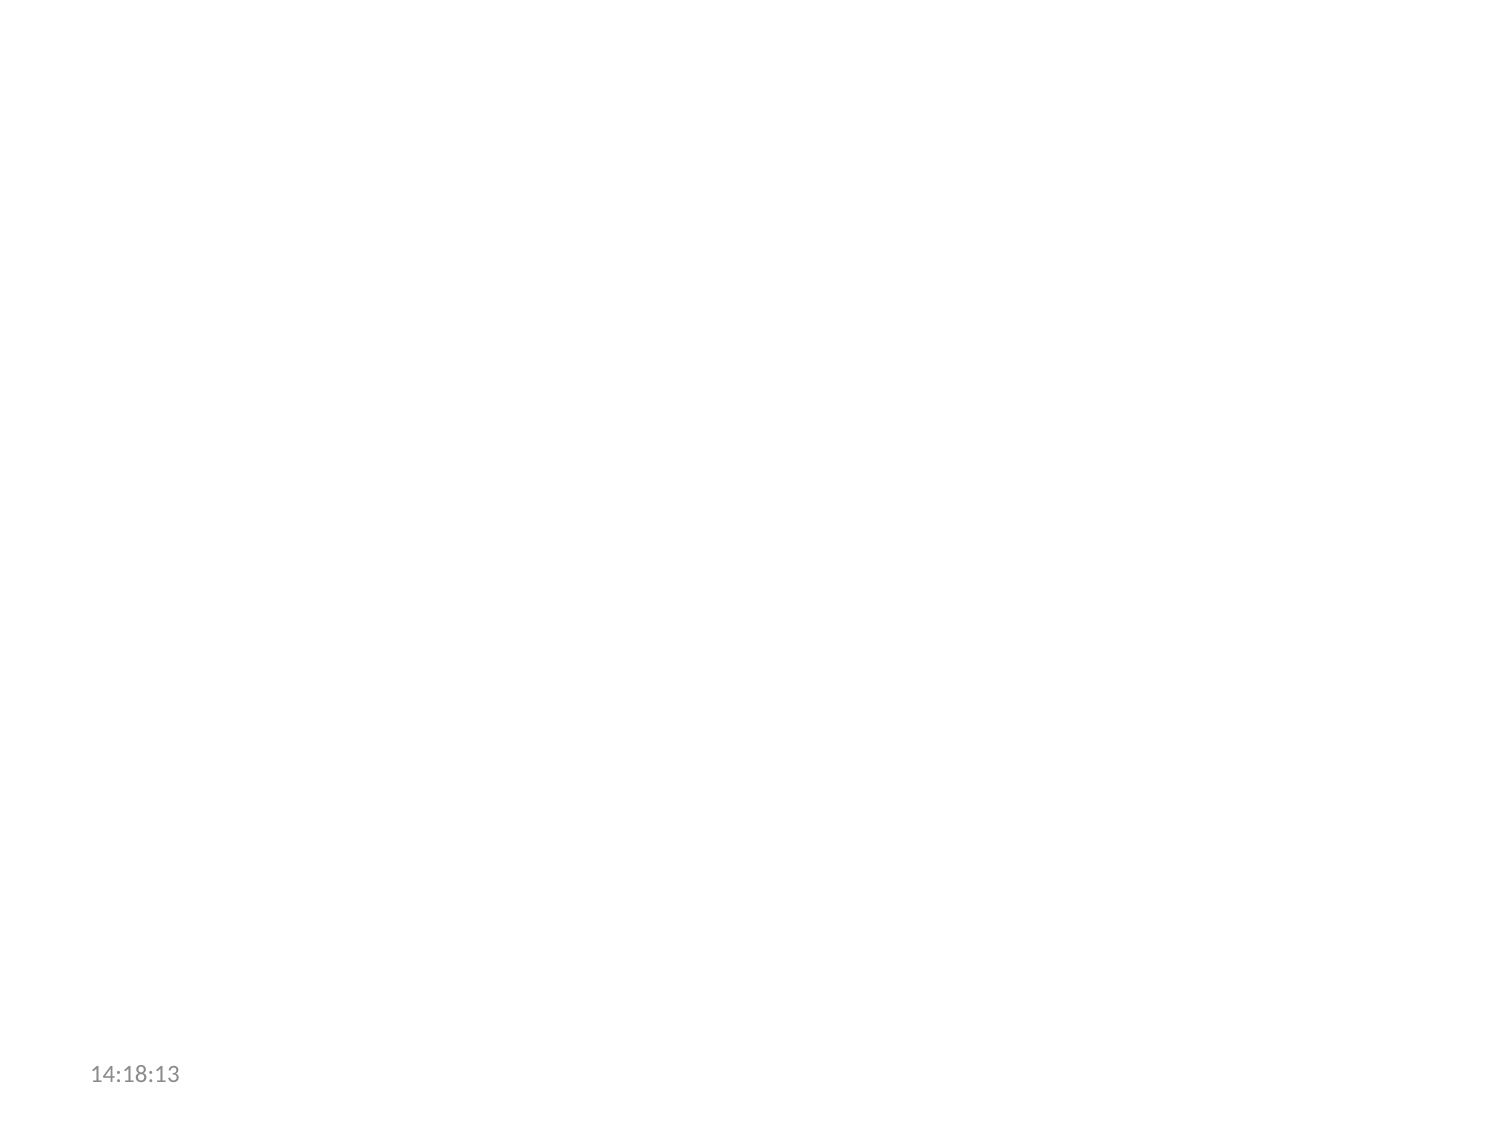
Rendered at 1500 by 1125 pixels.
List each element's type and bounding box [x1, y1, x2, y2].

slide_number [75, 1042, 425, 1103]
